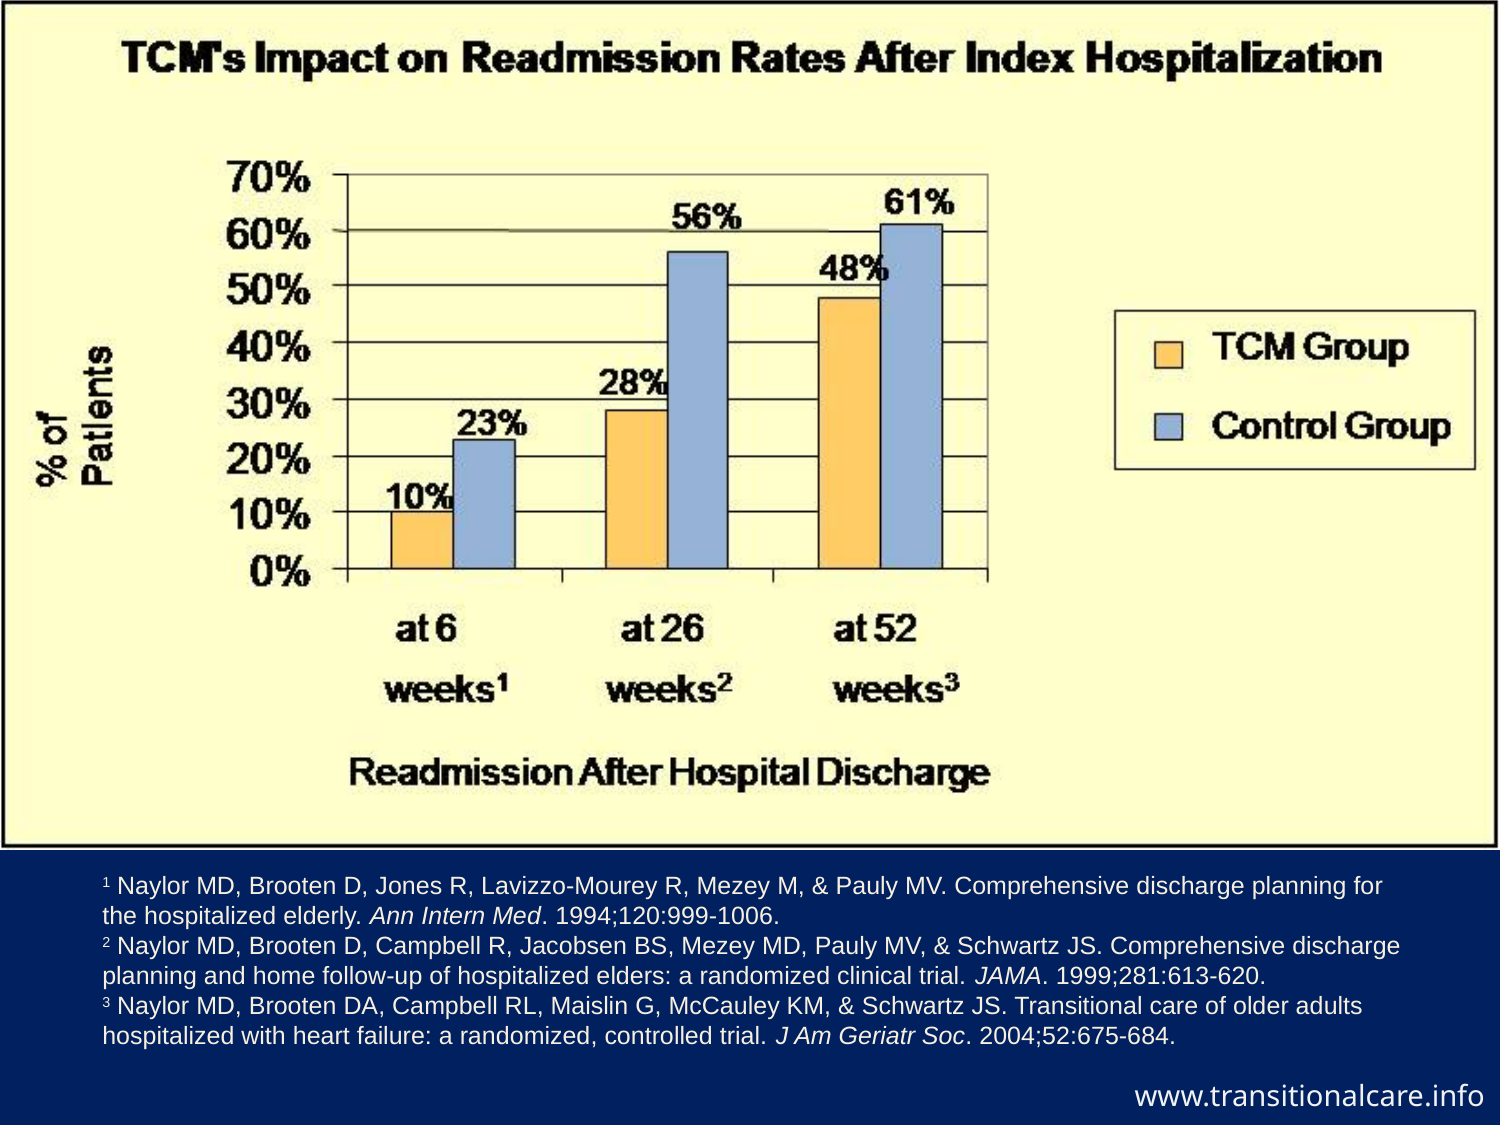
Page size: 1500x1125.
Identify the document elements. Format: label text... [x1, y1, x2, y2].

text_box 1 Naylor MD, Brooten D, Jones R, Lavizzo-Mourey R, Mezey M, & Pauly MV. Comprehensive discharge planning for the hospitalized elderly. Ann Intern Med. 1994;120:999-1006. 2 Naylor MD, Brooten D, Campbell R, Jacobsen BS, Mezey MD, Pauly MV, & Schwartz JS. Comprehensive discharge planning and home follow-up of hospitalized elders: a randomized clinical trial. JAMA. 1999;281:613-620. 3 Naylor MD, Brooten DA, Campbell RL, Maislin G, McCauley KM, & Schwartz JS. Transitional care of older adults hospitalized with heart failure: a randomized, controlled trial. J Am Geriatr Soc. 2004;52:675-684. [87, 862, 1438, 1087]
picture [0, 0, 1500, 851]
footer www.transitionalcare.info [610, 1065, 1500, 1125]
